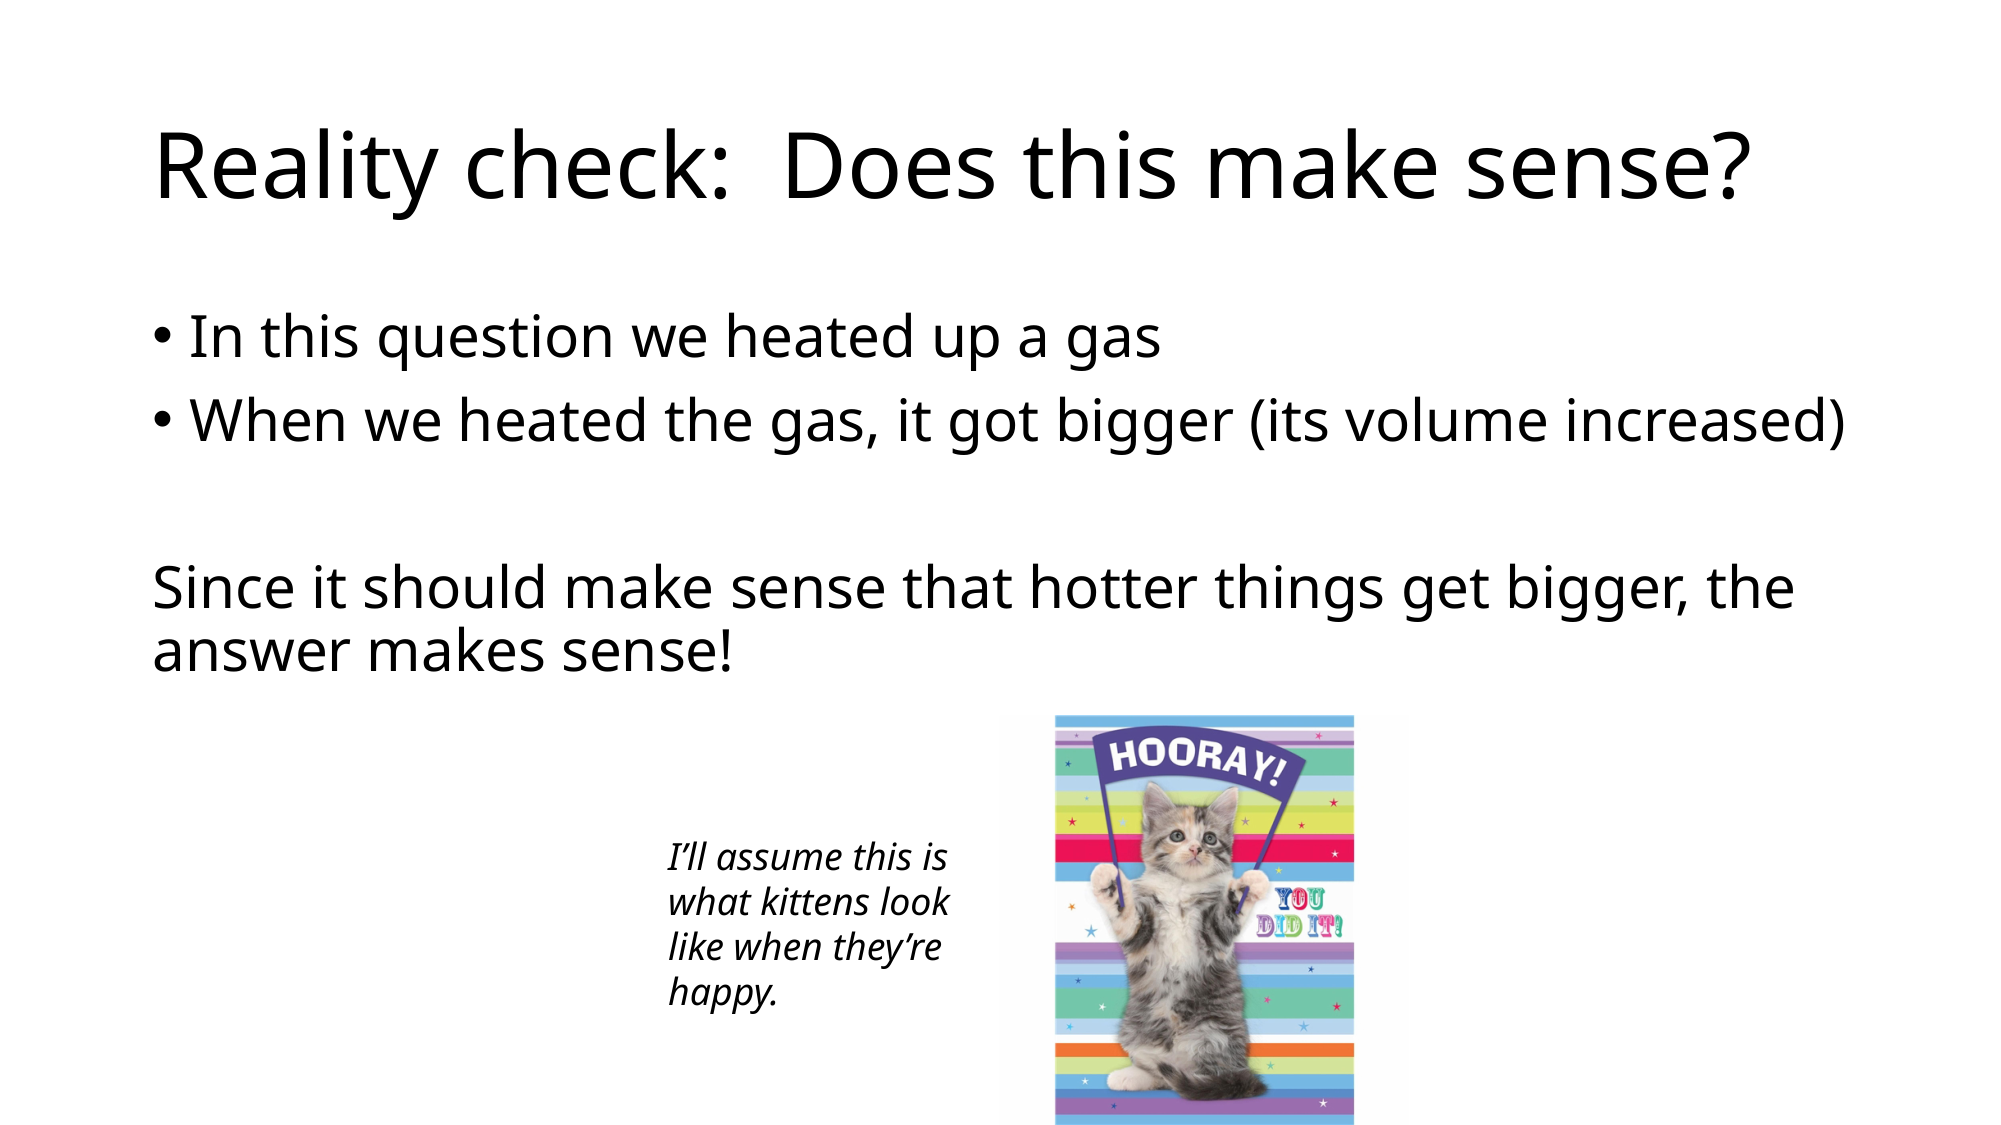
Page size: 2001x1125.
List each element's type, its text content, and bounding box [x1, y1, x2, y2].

list In this question we heated up a gas When we heated the gas, it got bigger (its volume increased) Since it should make sense that hotter things get bigger, the answer makes sense! [137, 299, 1863, 1014]
title Reality check: Does this make sense? [137, 59, 1863, 278]
text_box I’ll assume this is what kittens look like when they’re happy. [653, 825, 999, 1021]
picture [999, 715, 1410, 1125]
